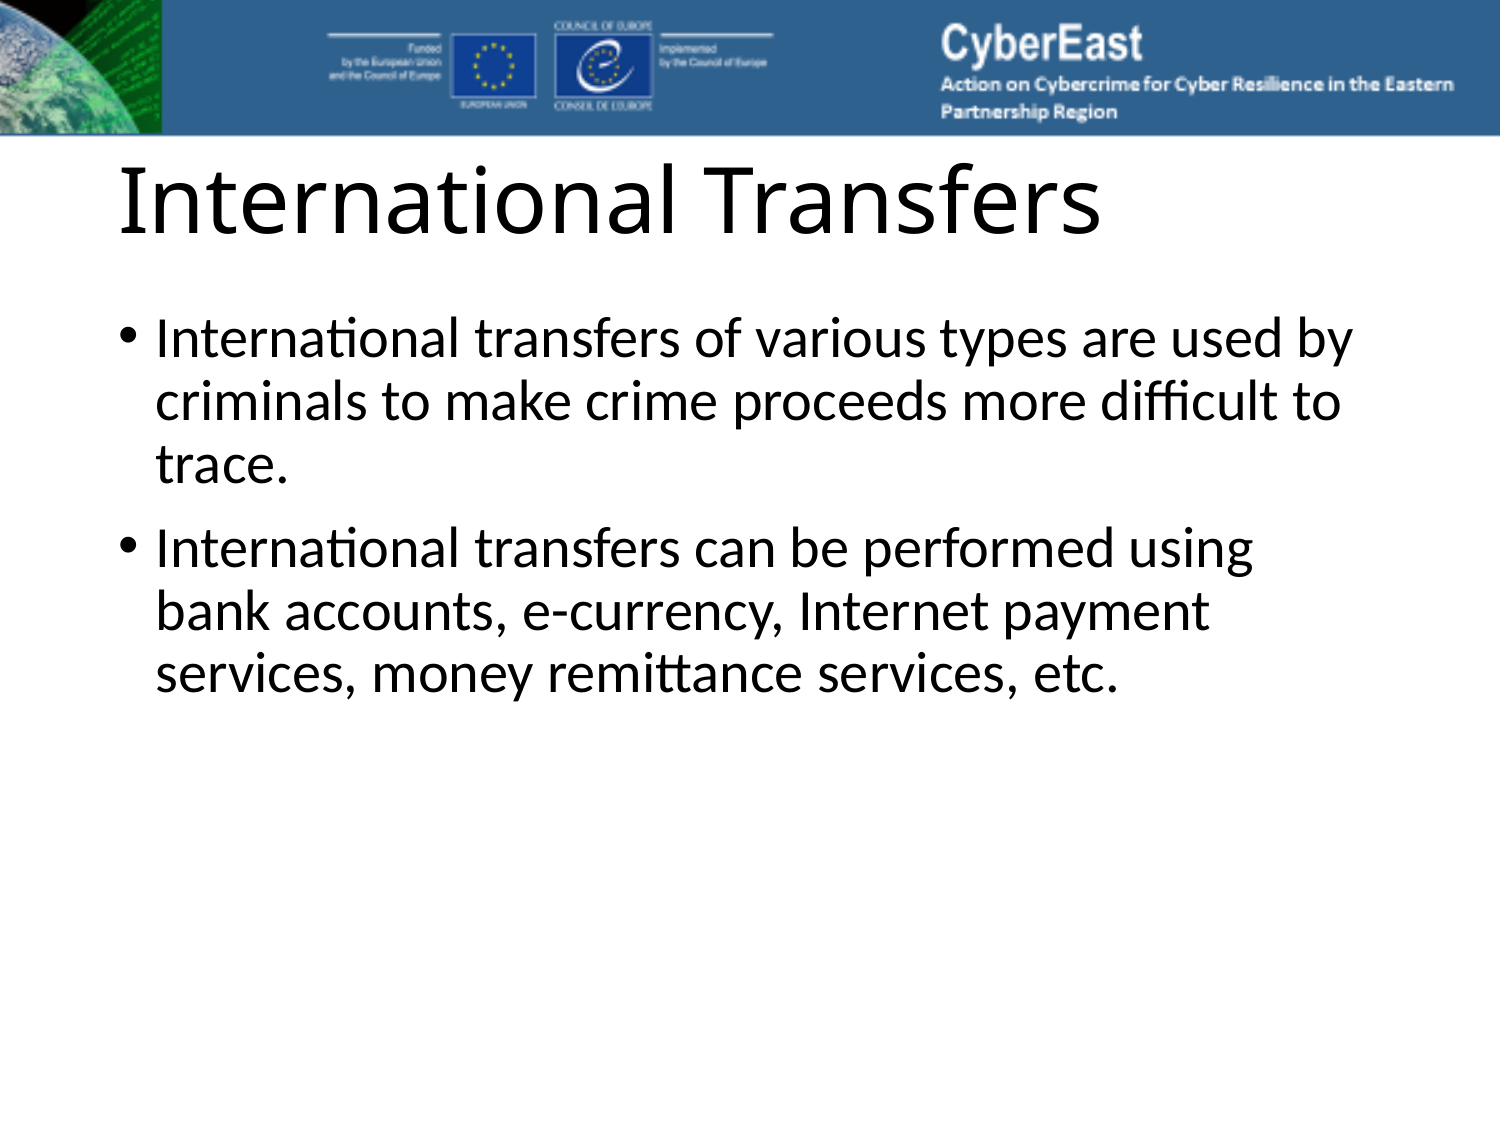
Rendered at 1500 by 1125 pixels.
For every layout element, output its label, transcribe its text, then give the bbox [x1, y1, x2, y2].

list International transfers of various types are used by criminals to make crime proceeds more difficult to trace. International transfers can be performed using bank accounts, e-currency, Internet payment services, money remittance services, etc. [103, 299, 1397, 1014]
picture [0, 0, 1500, 1125]
title International Transfers [103, 94, 1397, 299]
